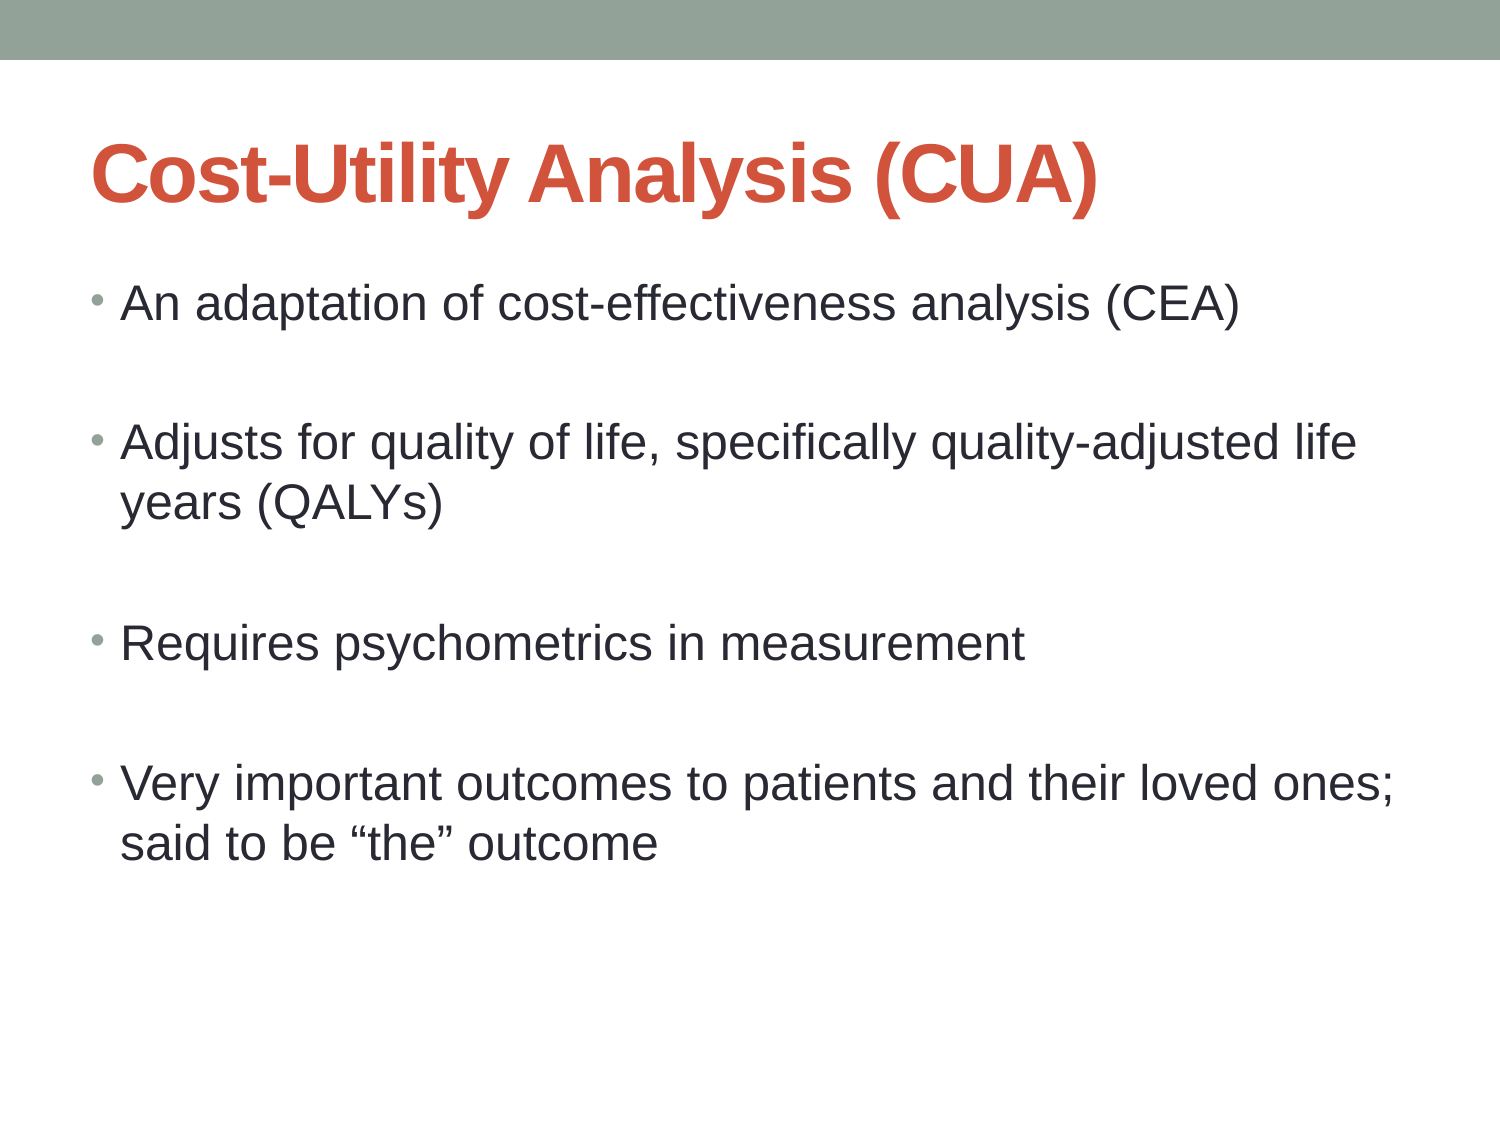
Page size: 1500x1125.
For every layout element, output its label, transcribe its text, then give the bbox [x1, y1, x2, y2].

list An adaptation of cost-effectiveness analysis (CEA) Adjusts for quality of life, specifically quality-adjusted life years (QALYs) Requires psychometrics in measurement Very important outcomes to patients and their loved ones; said to be “the” outcome [75, 262, 1425, 1063]
title Cost-Utility Analysis (CUA) [75, 87, 1425, 250]
